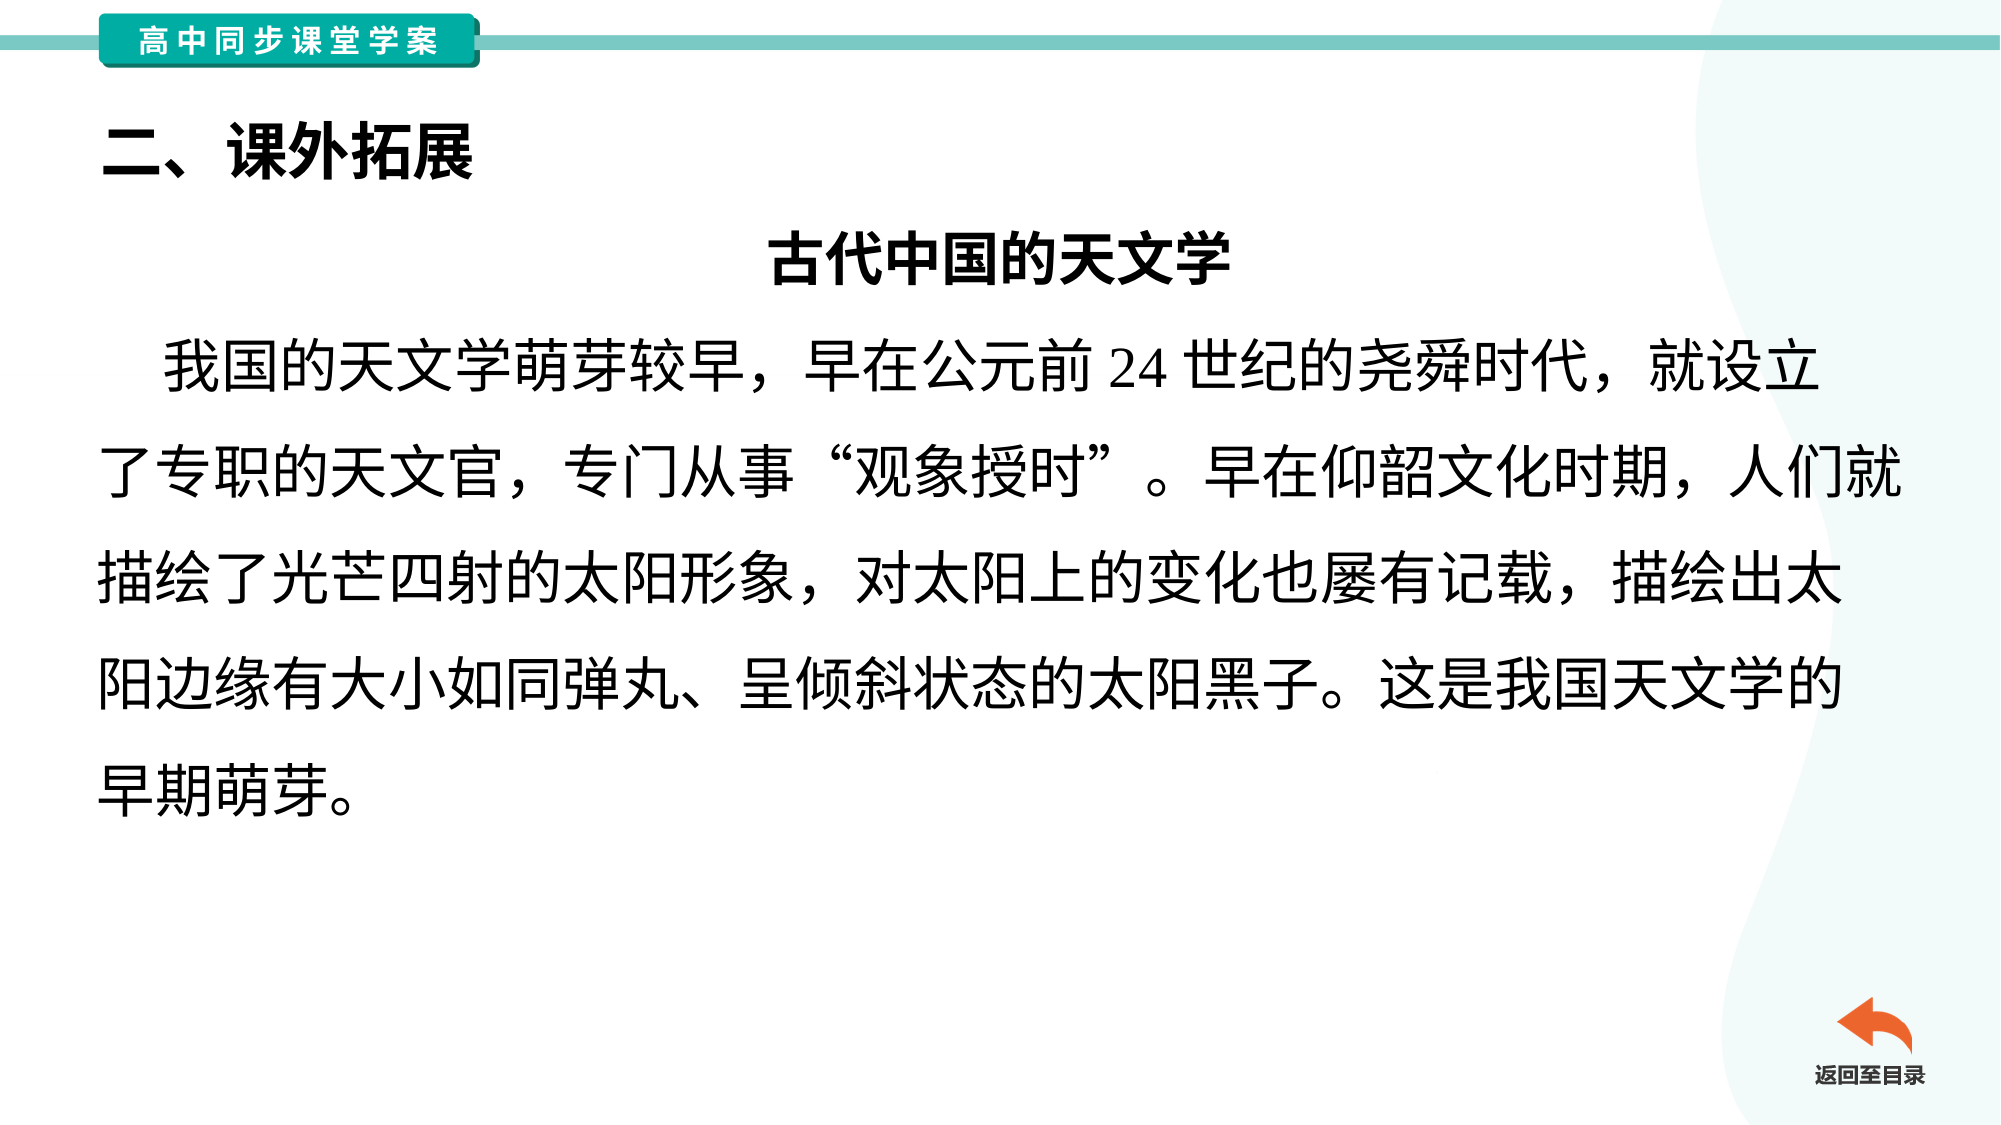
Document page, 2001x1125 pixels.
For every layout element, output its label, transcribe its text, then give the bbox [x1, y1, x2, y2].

picture [0, 0, 2000, 1125]
text_box 古代中国的天文学 我国的天文学萌芽较早，早在公元前24世纪的尧舜时代，就设立 了专职的天文官，专门从事“观象授时”。早在仰韶文化时期，人们就 描绘了光芒四射的太阳形象，对太阳上的变化也屡有记载，描绘出太 阳边缘有大小如同弹丸、呈倾斜状态的太阳黑子。这是我国天文学的 早期萌芽。 [100, 186, 1899, 824]
text_box 二、课外拓展 [100, 76, 1899, 186]
